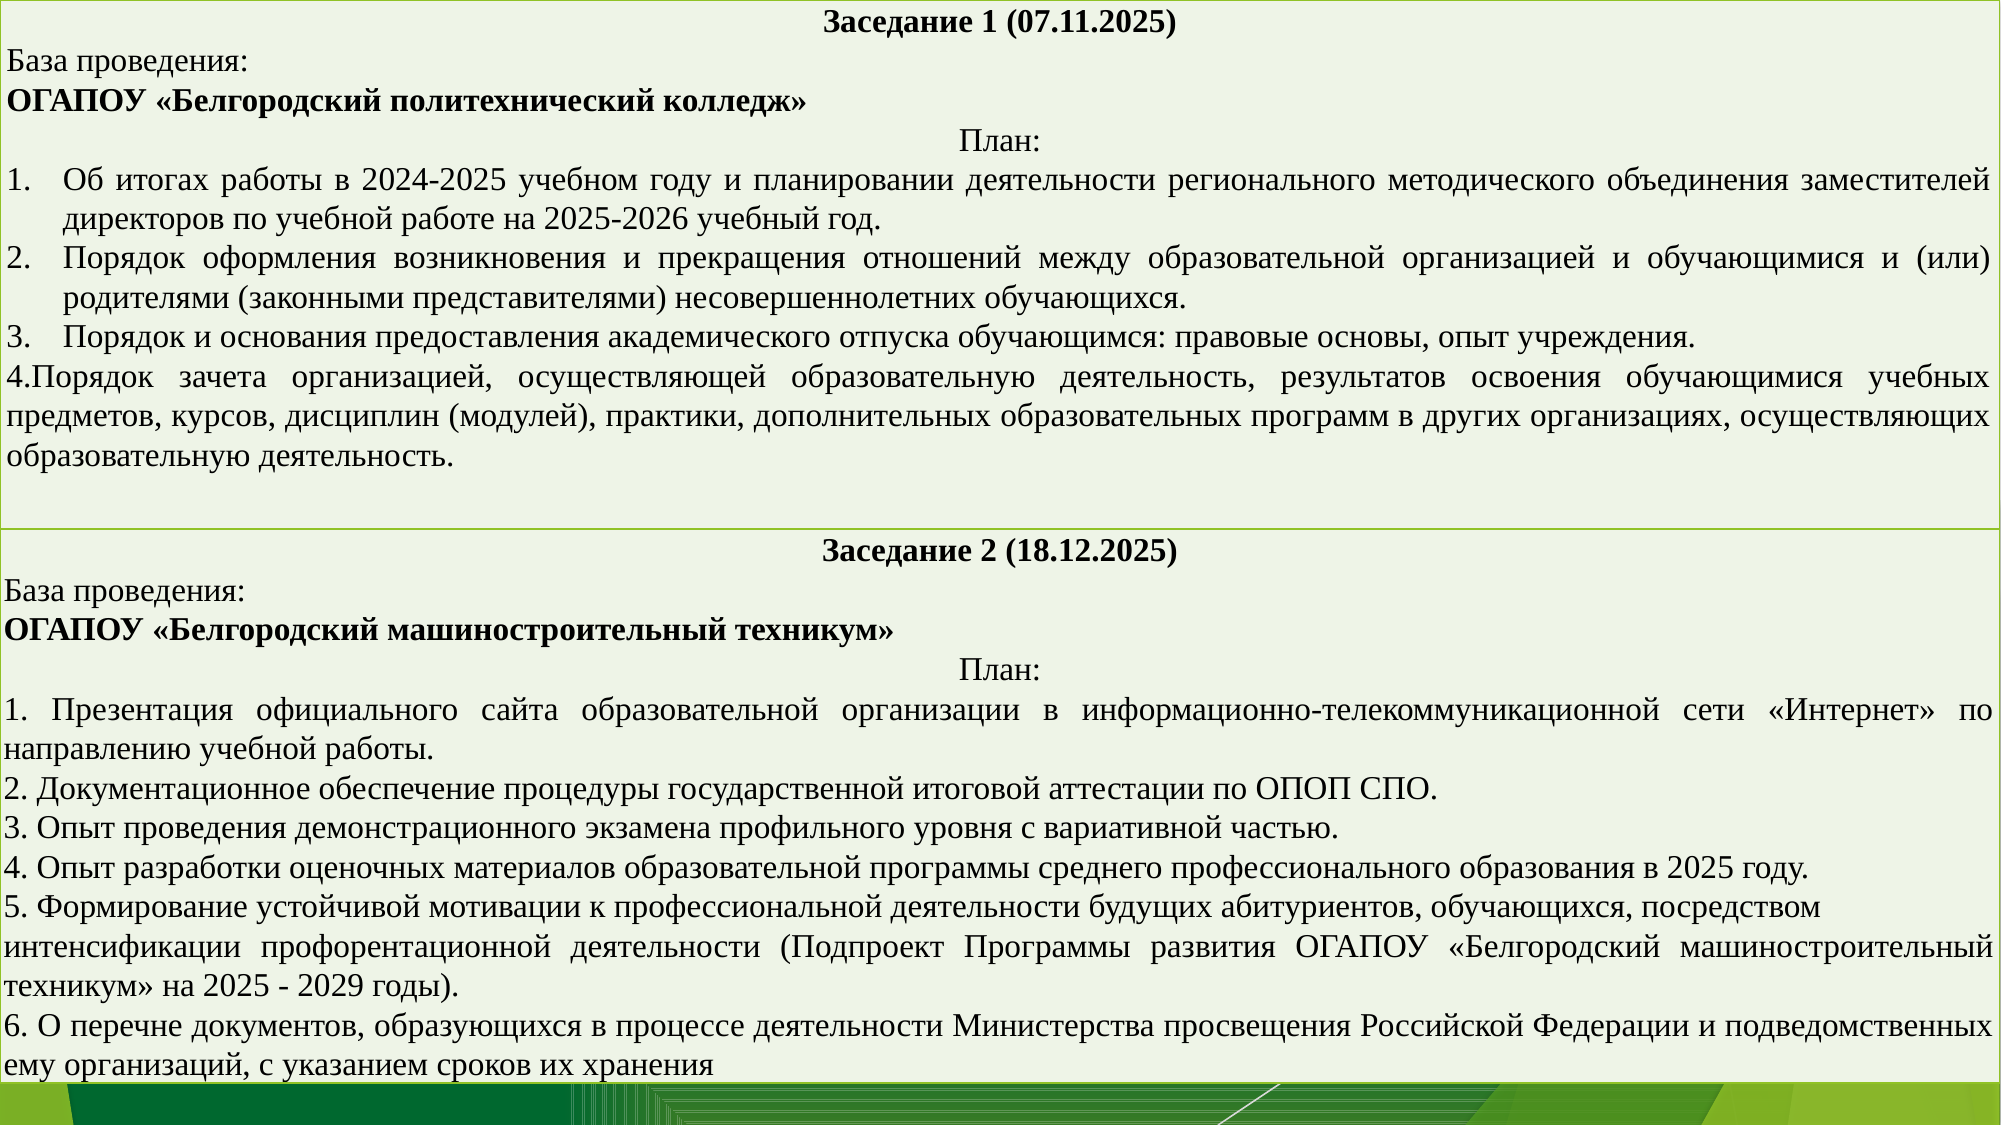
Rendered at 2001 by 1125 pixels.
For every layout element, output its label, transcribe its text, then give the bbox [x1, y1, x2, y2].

table_header Заседание 2 (18.12.2025) База проведения: ОГАПОУ «Белгородский машиностроительный техникум» План: 1. Презентация официального сайта образовательной организации в информационно-телекоммуникационной сети «Интернет» по направлению учебной работы. 2. Документационное обеспечение процедуры государственной итоговой аттестации по ОПОП СПО. 3. Опыт проведения демонстрационного экзамена профильного уровня с вариативной частью. 4. Опыт разработки оценочных материалов образовательной программы среднего профессионального образования в 2025 году. 5. Формирование устойчивой мотивации к профессиональной деятельности будущих абитуриентов, обучающихся, посредством интенсификации профорентационной деятельности (Подпроект Программы развития ОГАПОУ «Белгородский машиностроительный техникум» на 2025 - 2029 годы). 6. О перечне документов, образующихся в процессе деятельности Министерства просвещения Российской Федерации и подведомственных ему организаций, с указанием сроков их хранения [1, 530, 1999, 1082]
table_header Заседание 1 (07.11.2025) База проведения: ОГАПОУ «Белгородский политехнический колледж» План: Об итогах работы в 2024-2025 учебном году и планировании деятельности регионального методического объединения заместителей директоров по учебной работе на 2025-2026 учебный год. Порядок оформления возникновения и прекращения отношений между образовательной организацией и обучающимися и (или) родителями (законными представителями) несовершеннолетних обучающихся. Порядок и основания предоставления академического отпуска обучающимся: правовые основы, опыт учреждения. 4.Порядок зачета организацией, осуществляющей образовательную деятельность, результатов освоения обучающимися учебных предметов, курсов, дисциплин (модулей), практики, дополнительных образовательных программ в других организациях, осуществляющих образовательную деятельность. [1, 1, 1999, 528]
